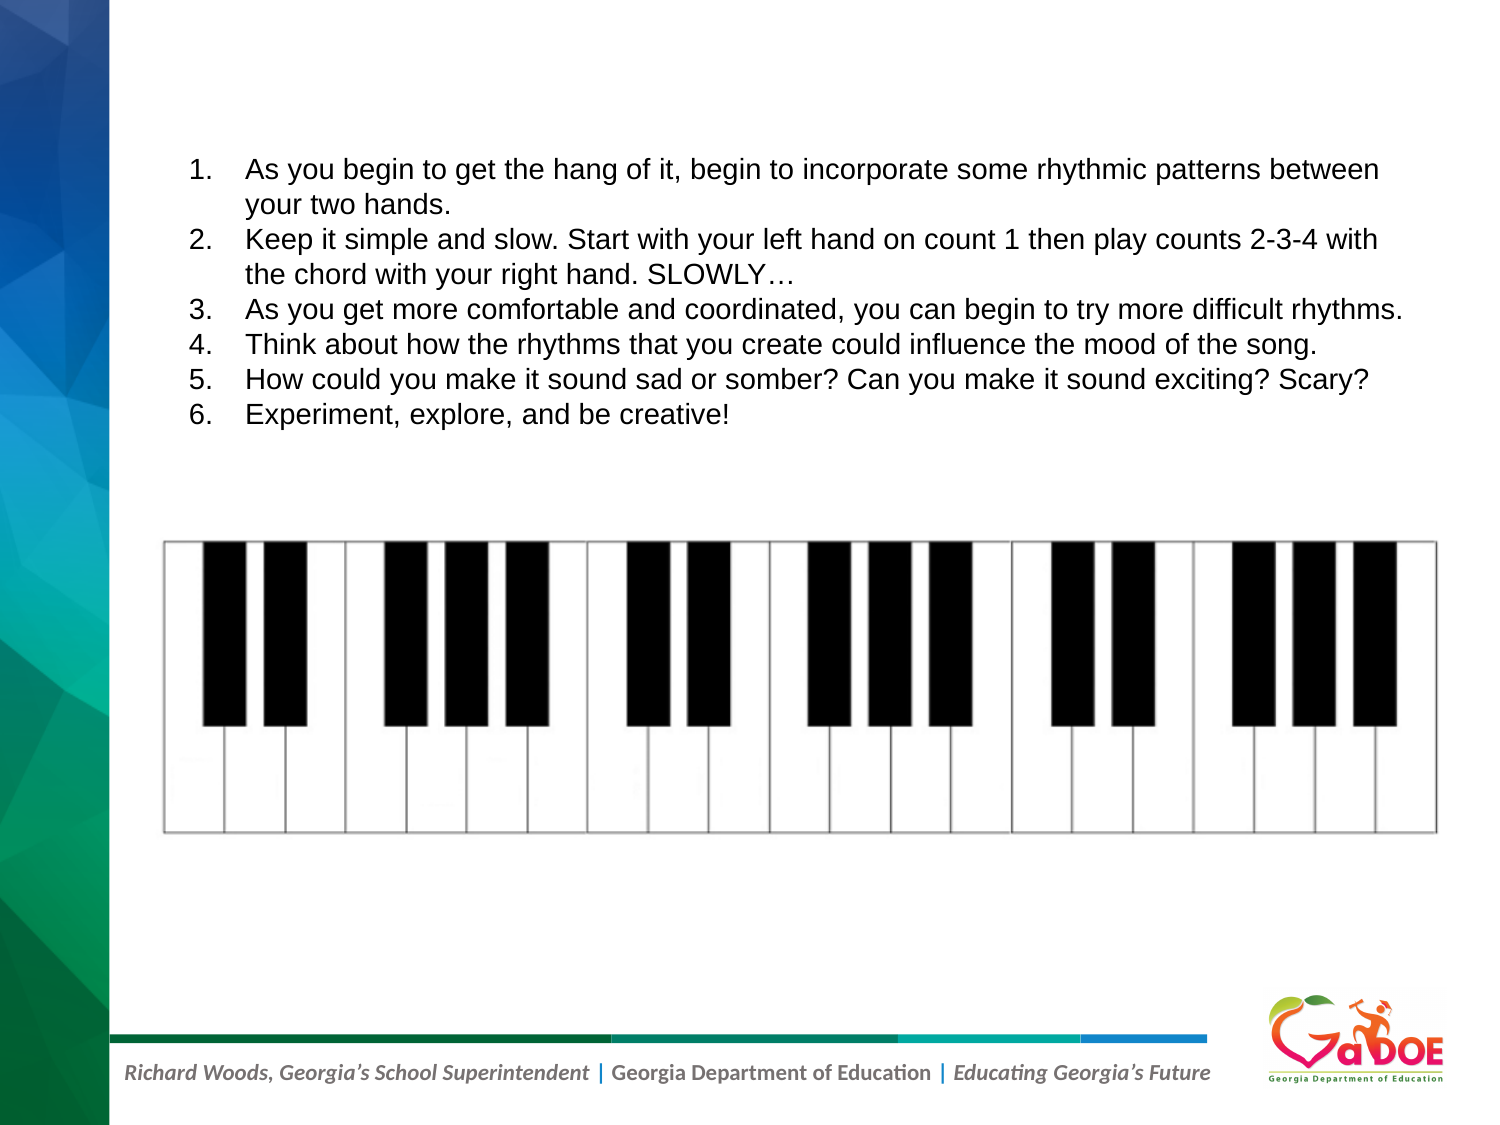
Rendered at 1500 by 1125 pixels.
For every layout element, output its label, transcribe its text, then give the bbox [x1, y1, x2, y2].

picture [0, 0, 110, 1125]
text_box As you begin to get the hang of it, begin to incorporate some rhythmic patterns between your two hands. Keep it simple and slow. Start with your left hand on count 1 then play counts 2-3-4 with the chord with your right hand. SLOWLY… As you get more comfortable and coordinated, you can begin to try more difficult rhythms. Think about how the rhythms that you create could influence the mood of the song. How could you make it sound sad or somber? Can you make it sound exciting? Scary? Experiment, explore, and be creative! [174, 143, 1428, 438]
picture [1263, 987, 1447, 1089]
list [154, 537, 1447, 846]
